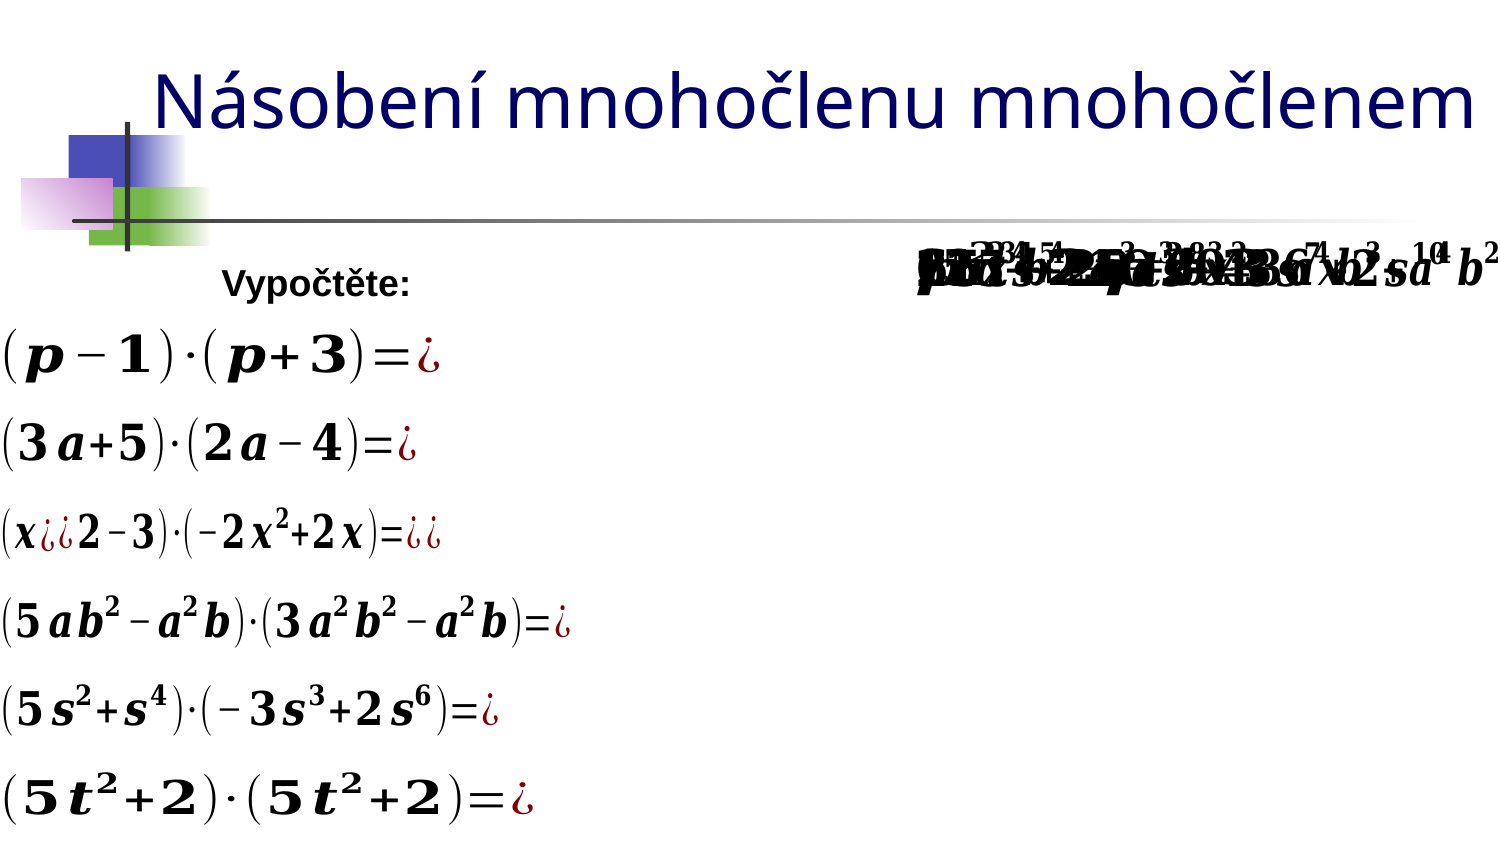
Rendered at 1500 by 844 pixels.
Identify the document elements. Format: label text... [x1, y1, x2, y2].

text_box Vypočtěte: [206, 251, 443, 311]
title Násobení mnohočlenu mnohočlenem [129, 8, 1500, 189]
